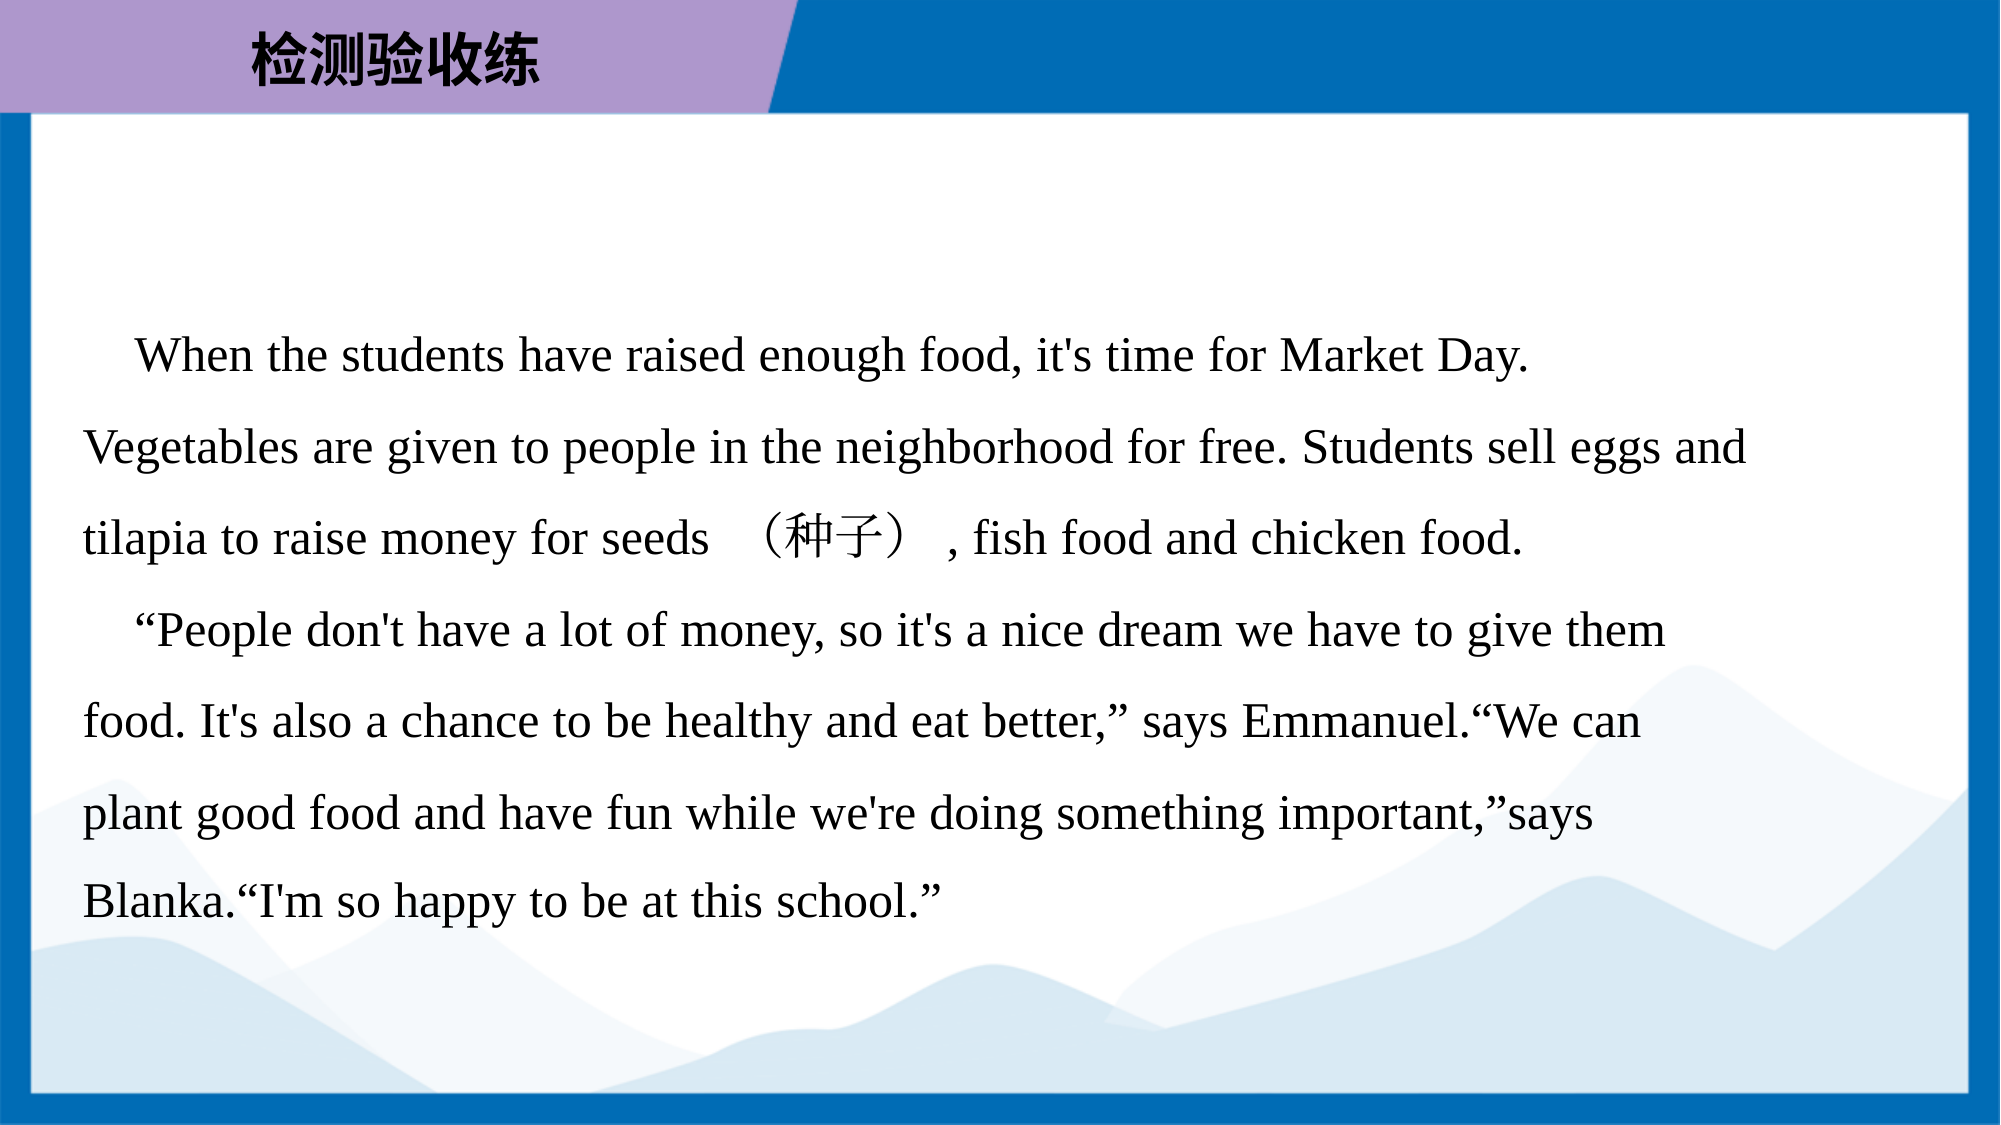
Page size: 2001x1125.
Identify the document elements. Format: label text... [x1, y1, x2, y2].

text_box When the students have raised enough food, it's time for Market Day. Vegetables are given to people in the neighborhood for free. Students sell eggs and tilapia to raise money for seeds （种子）, fish food and chicken food. “People don't have a lot of money, so it's a nice dream we have to give them food. It's also a chance to be healthy and eat better,” says Emmanuel.“We can plant good food and have fun while we're doing something important,”says Blanka.“I'm so happy to be at this school.” [82, 289, 1917, 918]
picture [0, 0, 2000, 1125]
